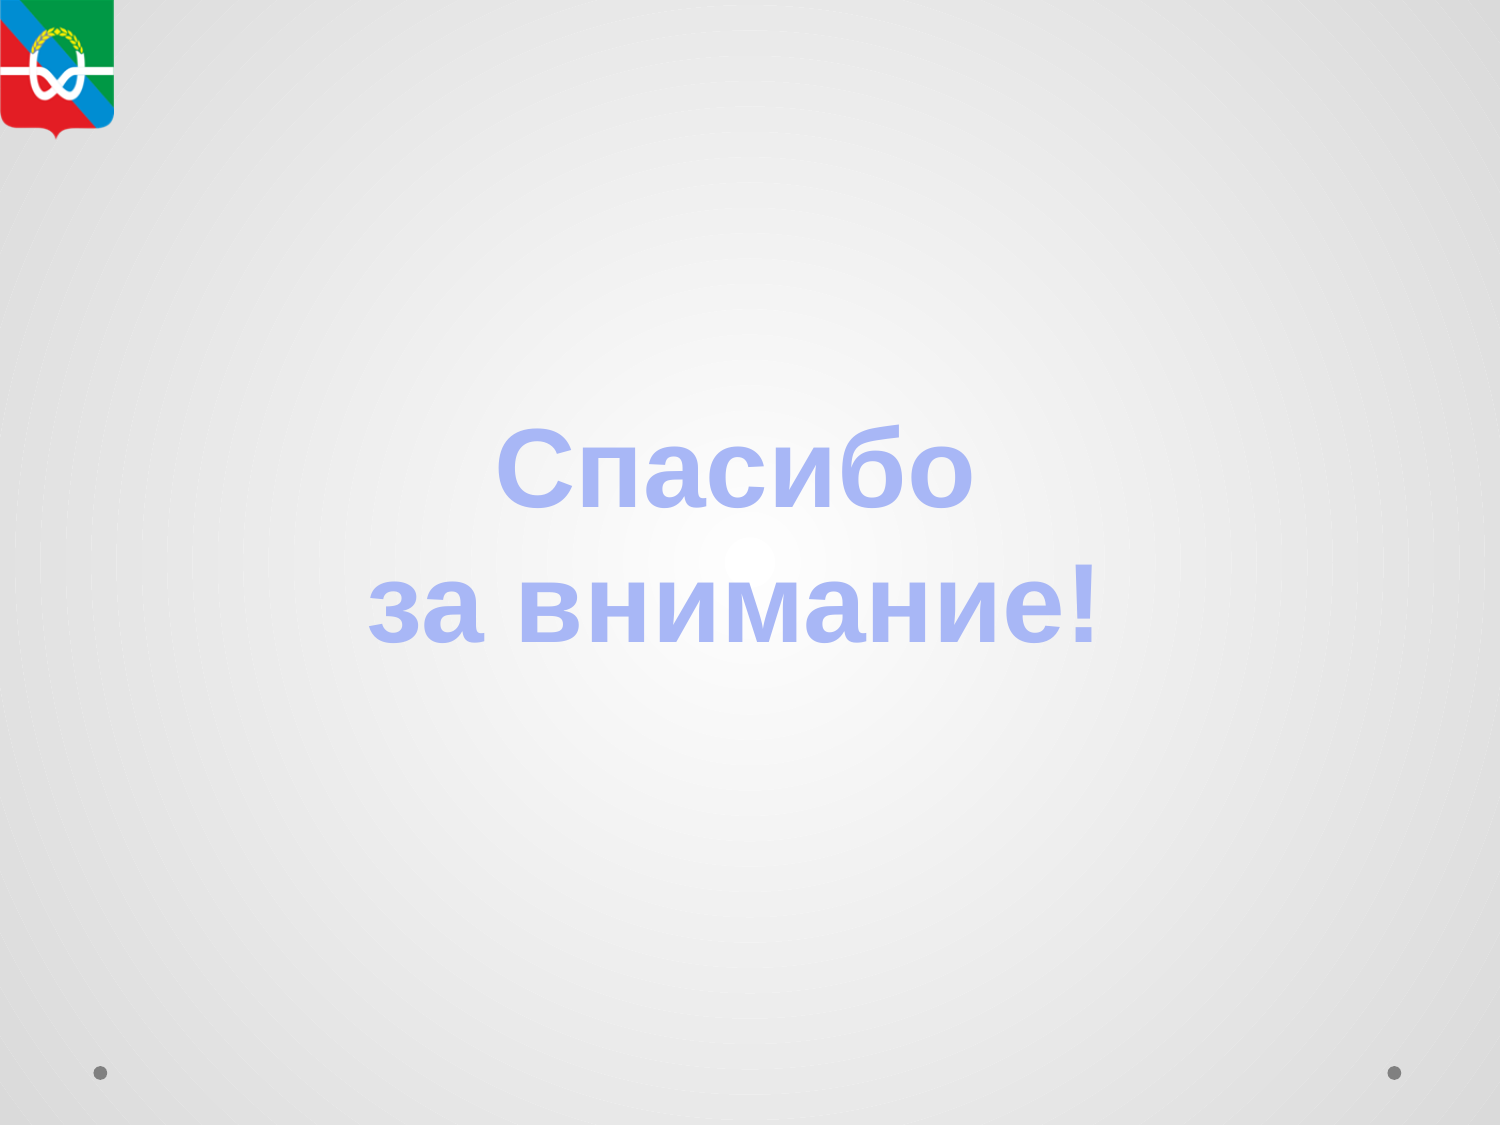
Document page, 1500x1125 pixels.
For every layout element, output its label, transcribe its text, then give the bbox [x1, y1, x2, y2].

picture [0, 0, 115, 140]
text_box Спасибо за внимание! [352, 387, 1150, 673]
